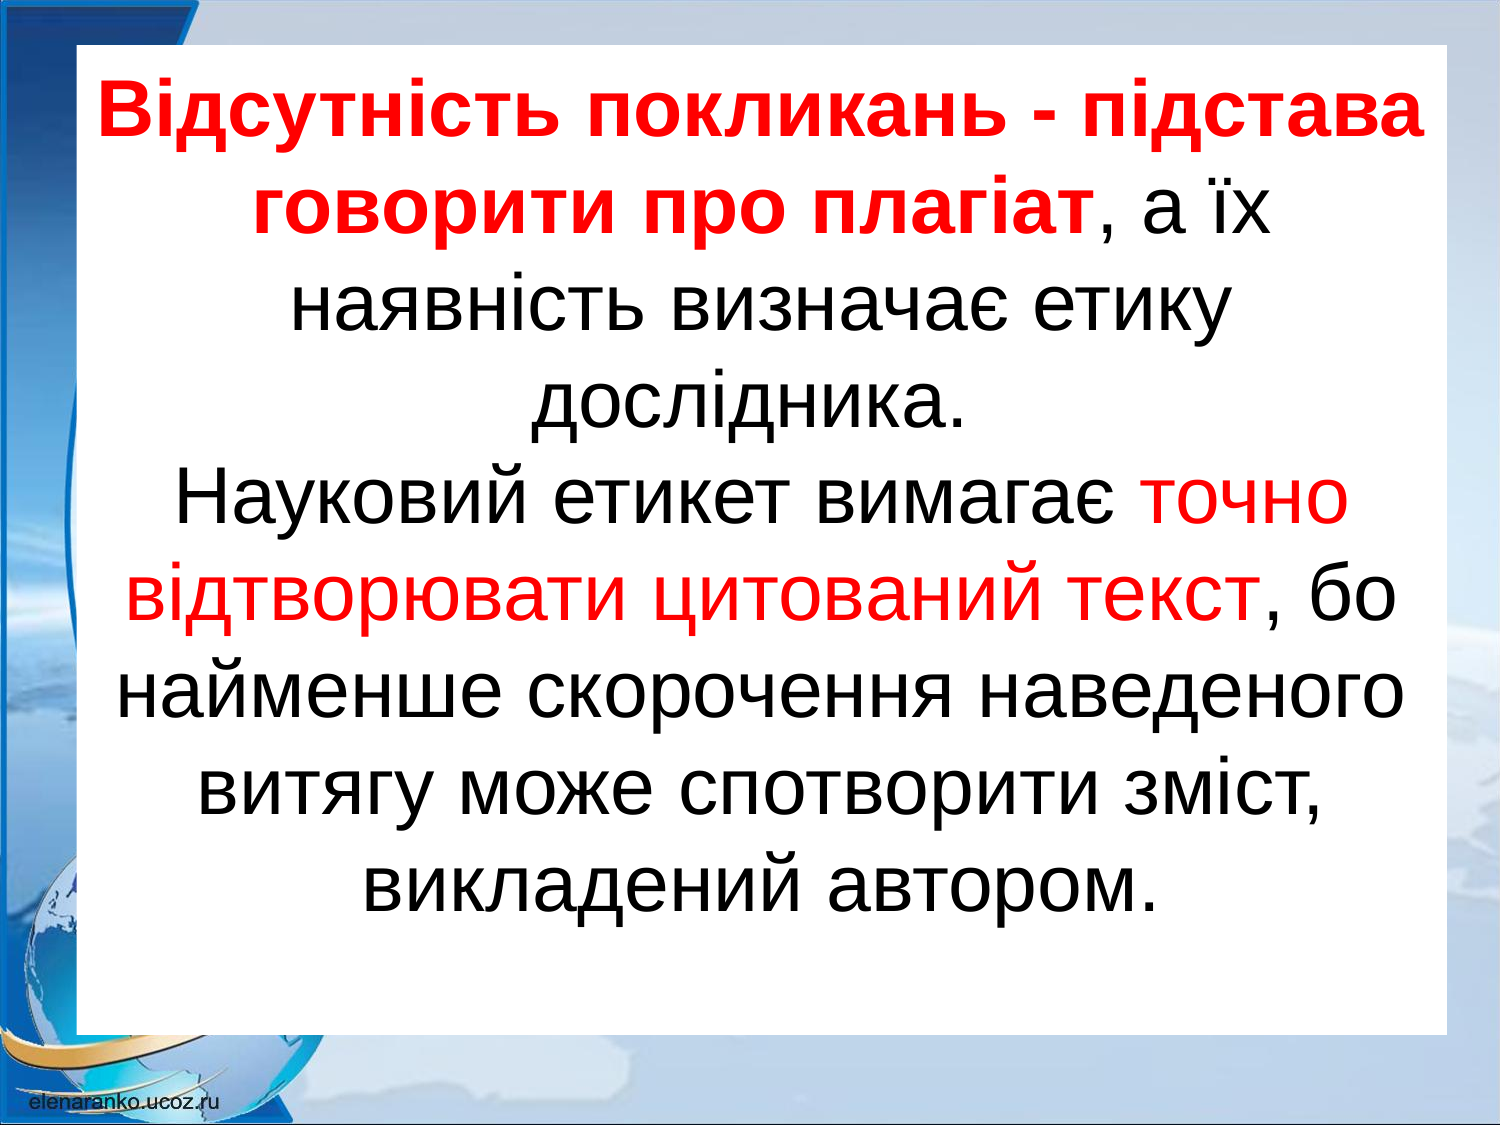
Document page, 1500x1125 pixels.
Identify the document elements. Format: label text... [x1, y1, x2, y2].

title Відсутність покликань - підстава говорити про плагіат, а їх наявність визначає етику дослідника. Науковий етикет вимагає точно відтворювати цитований текст, бо найменше скорочення наведеного витягу може спотворити зміст, викладений автором. [76, 45, 1447, 1035]
picture [0, 0, 1500, 1125]
